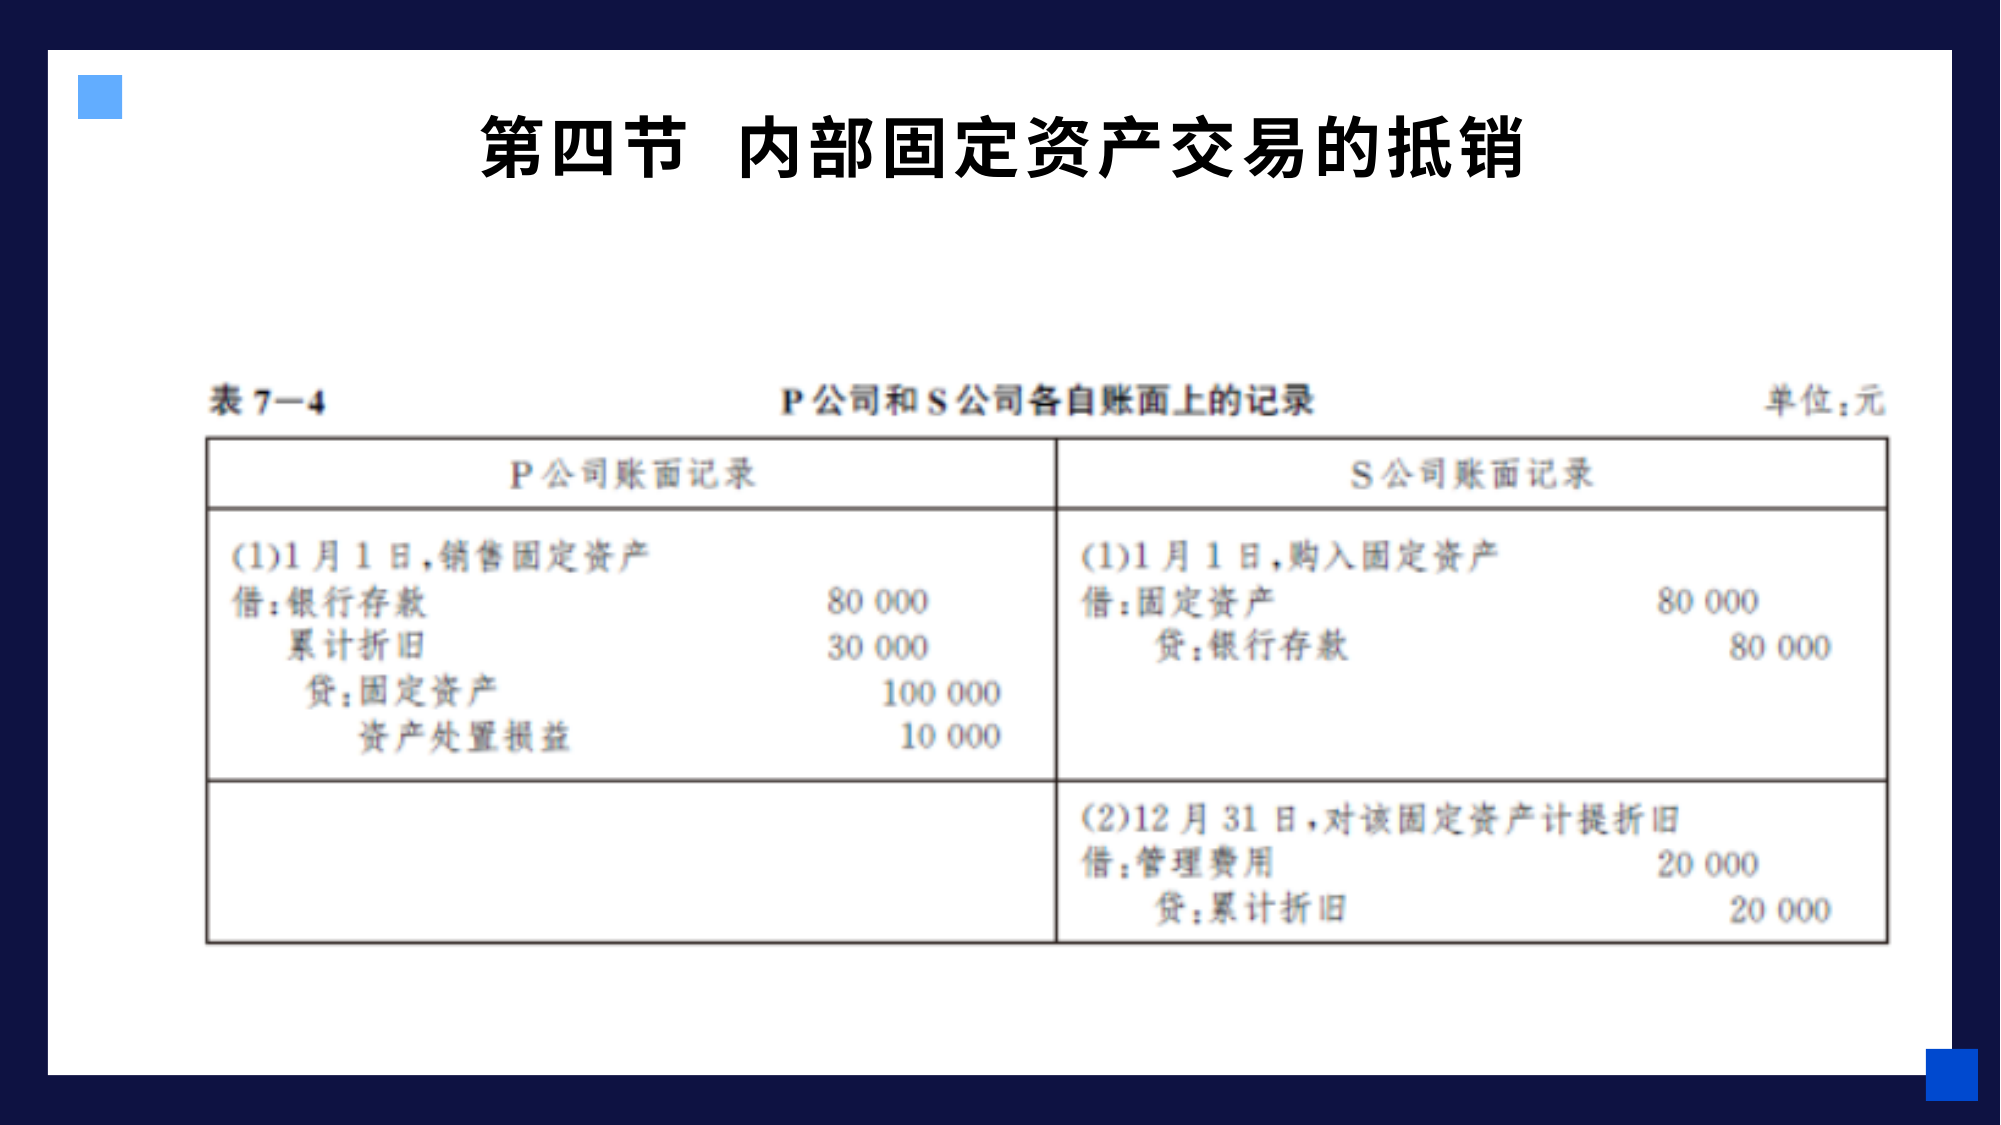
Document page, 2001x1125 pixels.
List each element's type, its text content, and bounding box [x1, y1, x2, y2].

picture [184, 365, 1899, 962]
text_box 第四节 内部固定资产交易的抵销 [376, 75, 1625, 200]
